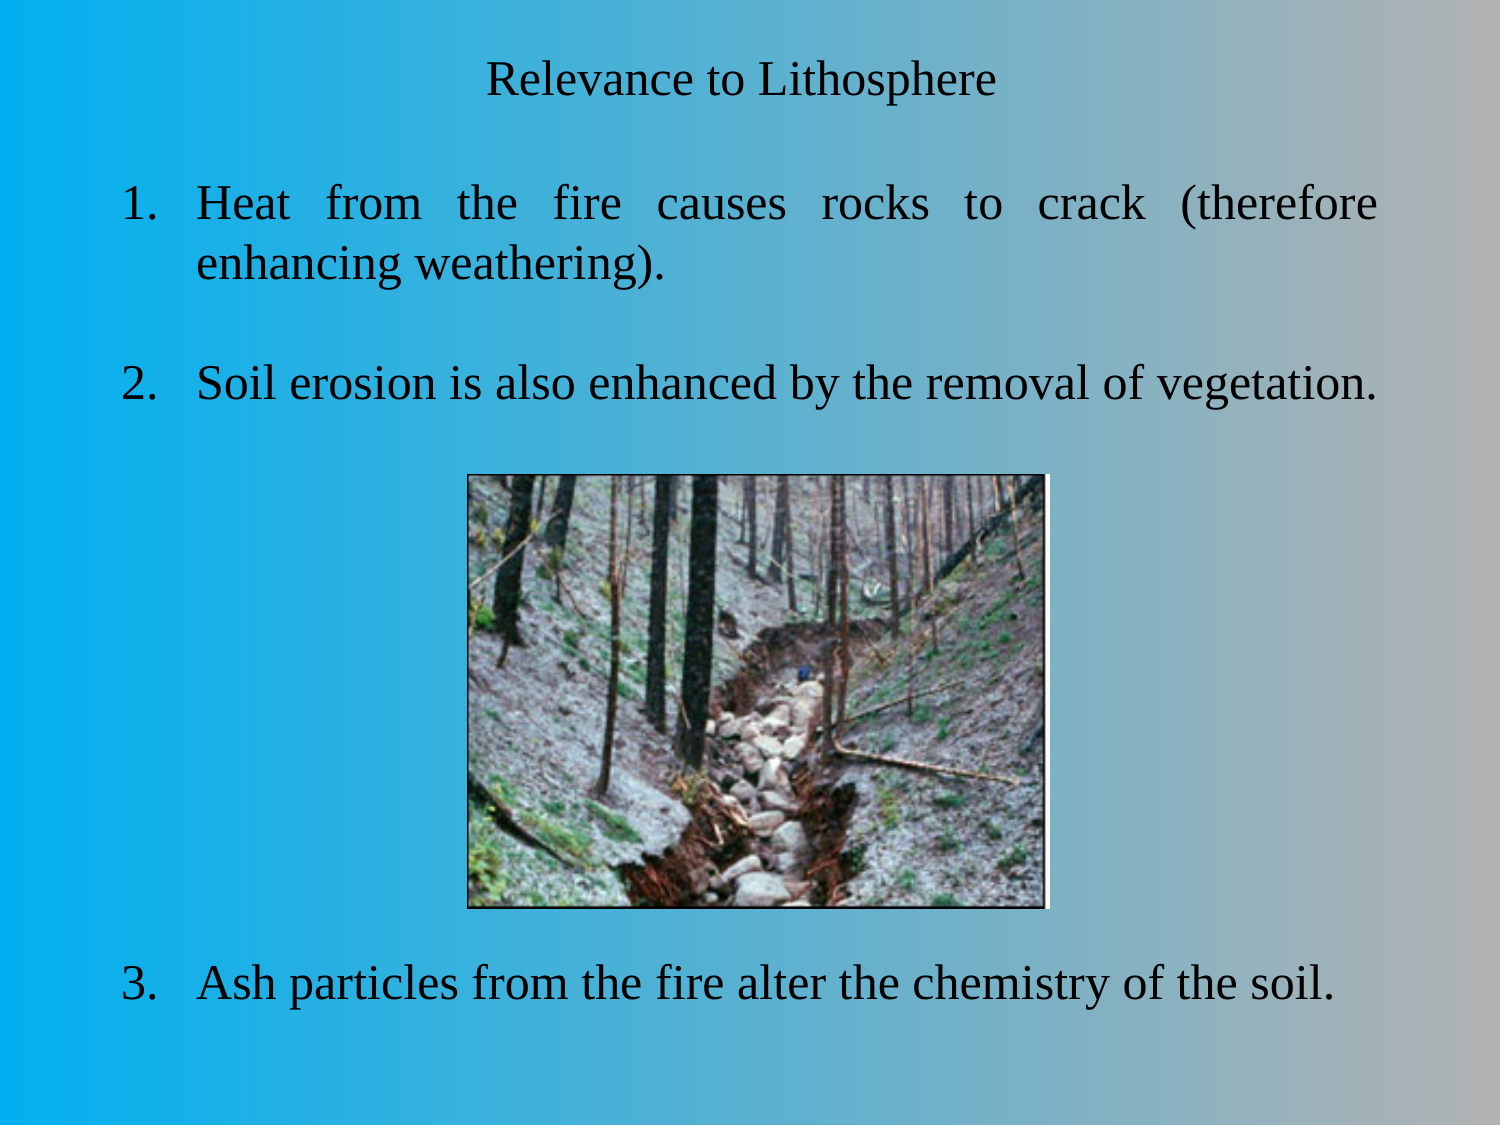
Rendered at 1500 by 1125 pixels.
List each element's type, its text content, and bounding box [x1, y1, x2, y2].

text_box Heat from the fire causes rocks to crack (therefore enhancing weathering). Soil erosion is also enhanced by the removal of vegetation. Ash particles from the fire alter the chemistry of the soil. [106, 162, 1394, 1078]
text_box Relevance to Lithosphere [470, 37, 1029, 113]
picture [466, 474, 1051, 910]
